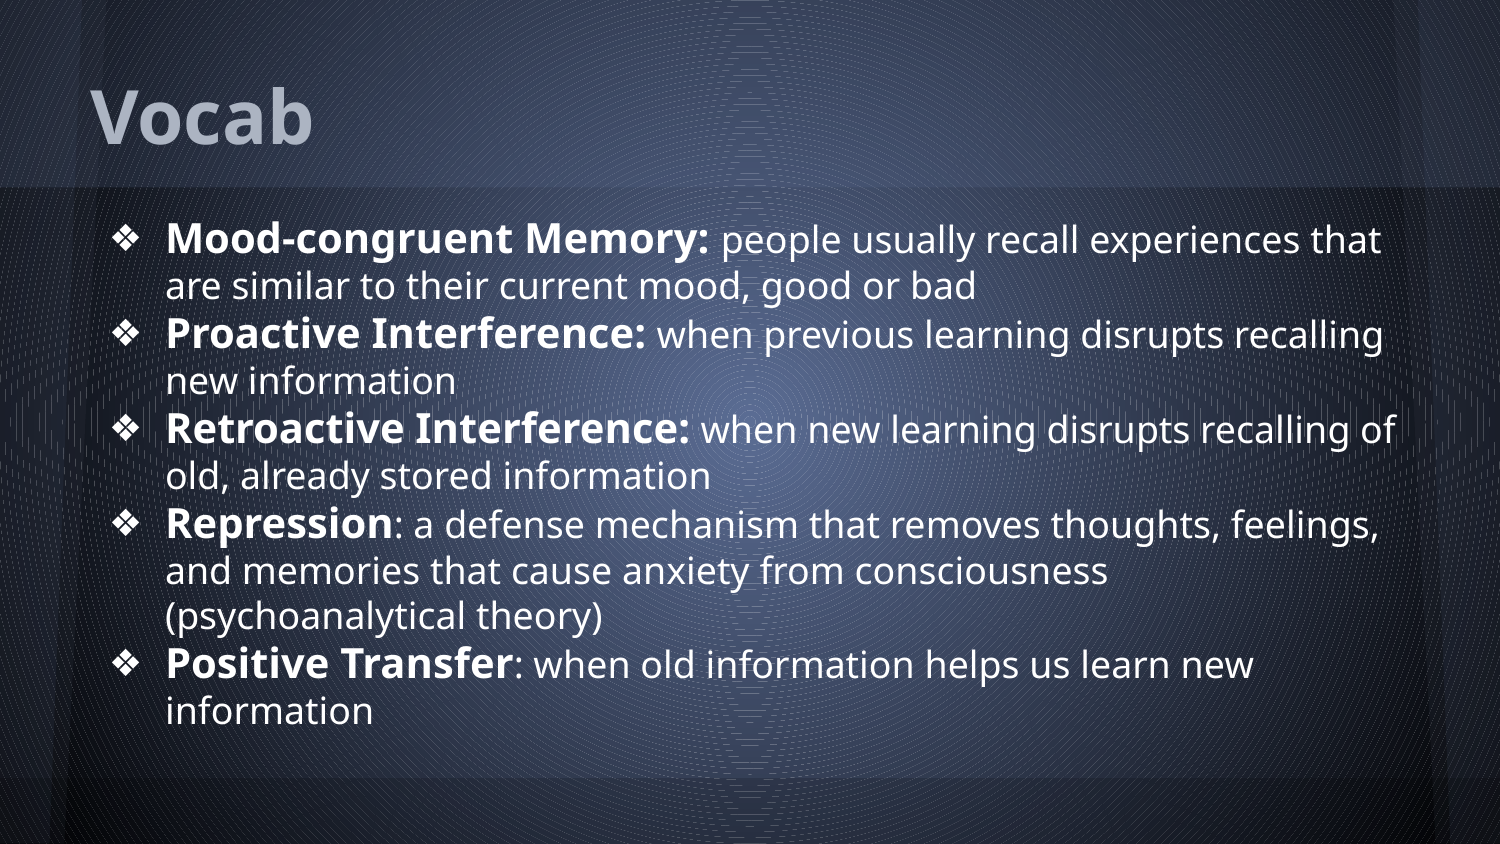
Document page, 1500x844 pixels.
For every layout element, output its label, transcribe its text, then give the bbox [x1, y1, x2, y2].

list Mood-congruent Memory: people usually recall experiences that are similar to their current mood, good or bad Proactive Interference: when previous learning disrupts recalling new information Retroactive Interference: when new learning disrupts recalling of old, already stored information Repression: a defense mechanism that removes thoughts, feelings, and memories that cause anxiety from consciousness (psychoanalytical theory) Positive Transfer: when old information helps us learn new information [75, 196, 1425, 808]
title Vocab [75, 33, 1425, 175]
